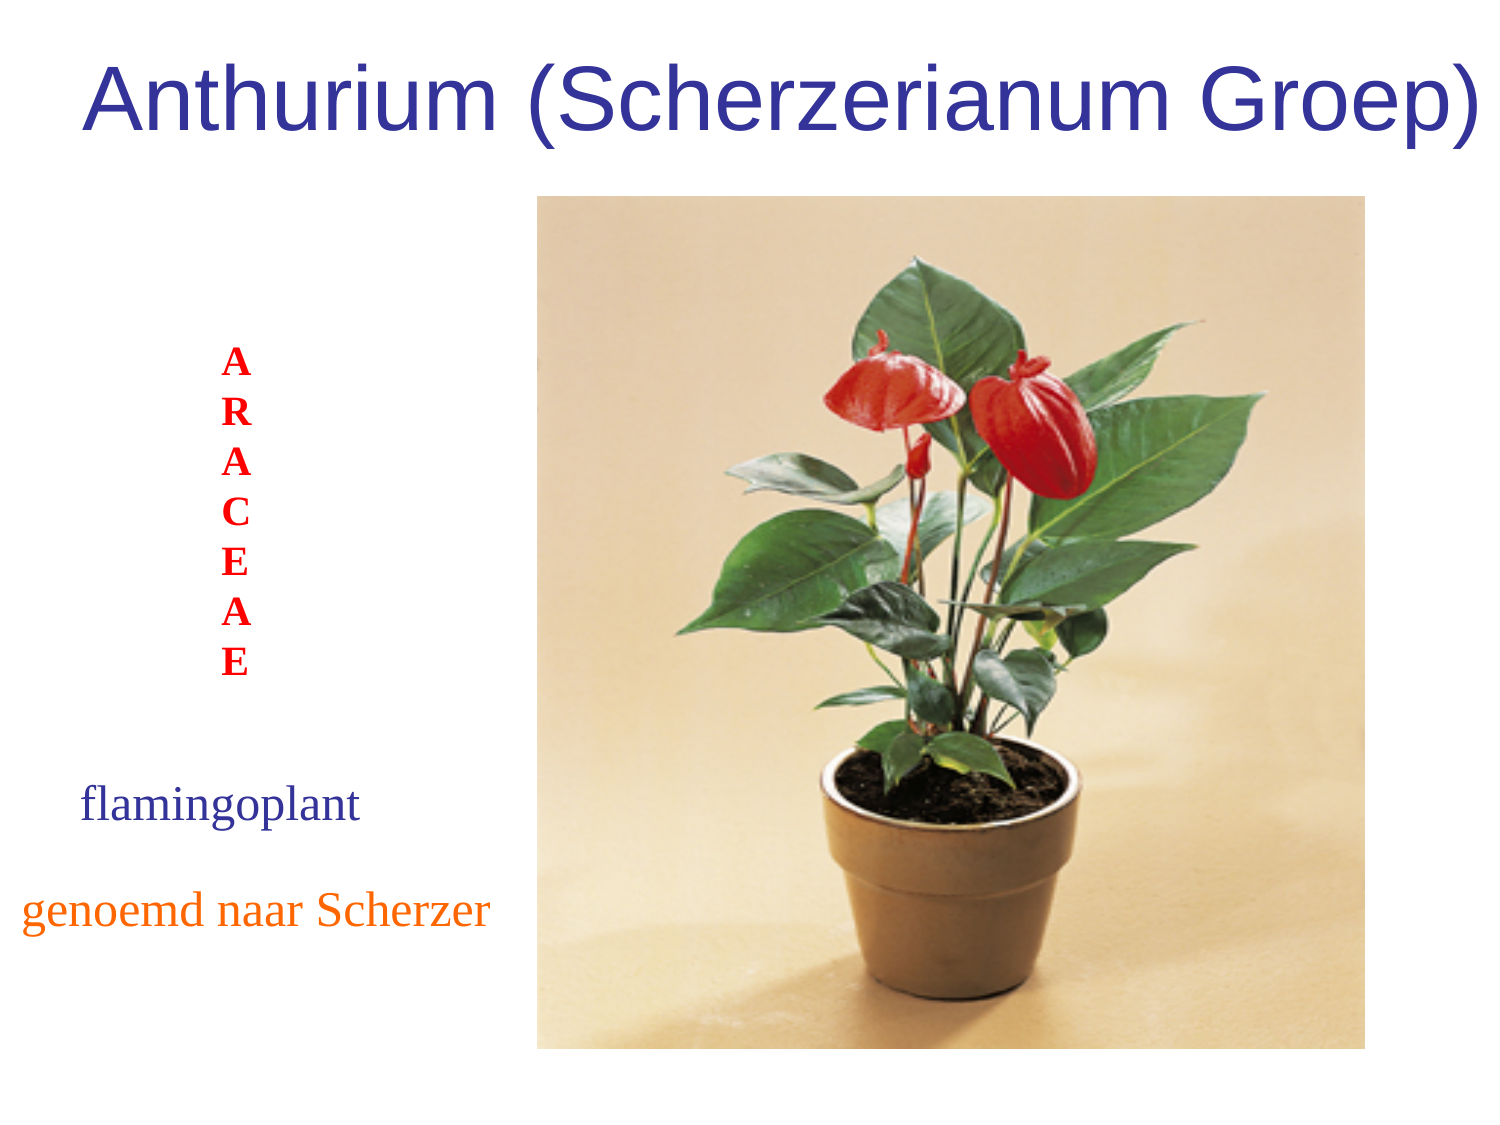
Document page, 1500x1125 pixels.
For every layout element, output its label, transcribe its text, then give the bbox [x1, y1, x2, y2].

picture [537, 196, 1365, 1050]
text_box genoemd naar Scherzer [0, 869, 506, 945]
text_box ARACEAE [206, 326, 269, 692]
text_box flamingoplant [64, 763, 532, 838]
title Anthurium (Scherzerianum Groep) [24, 0, 1500, 188]
